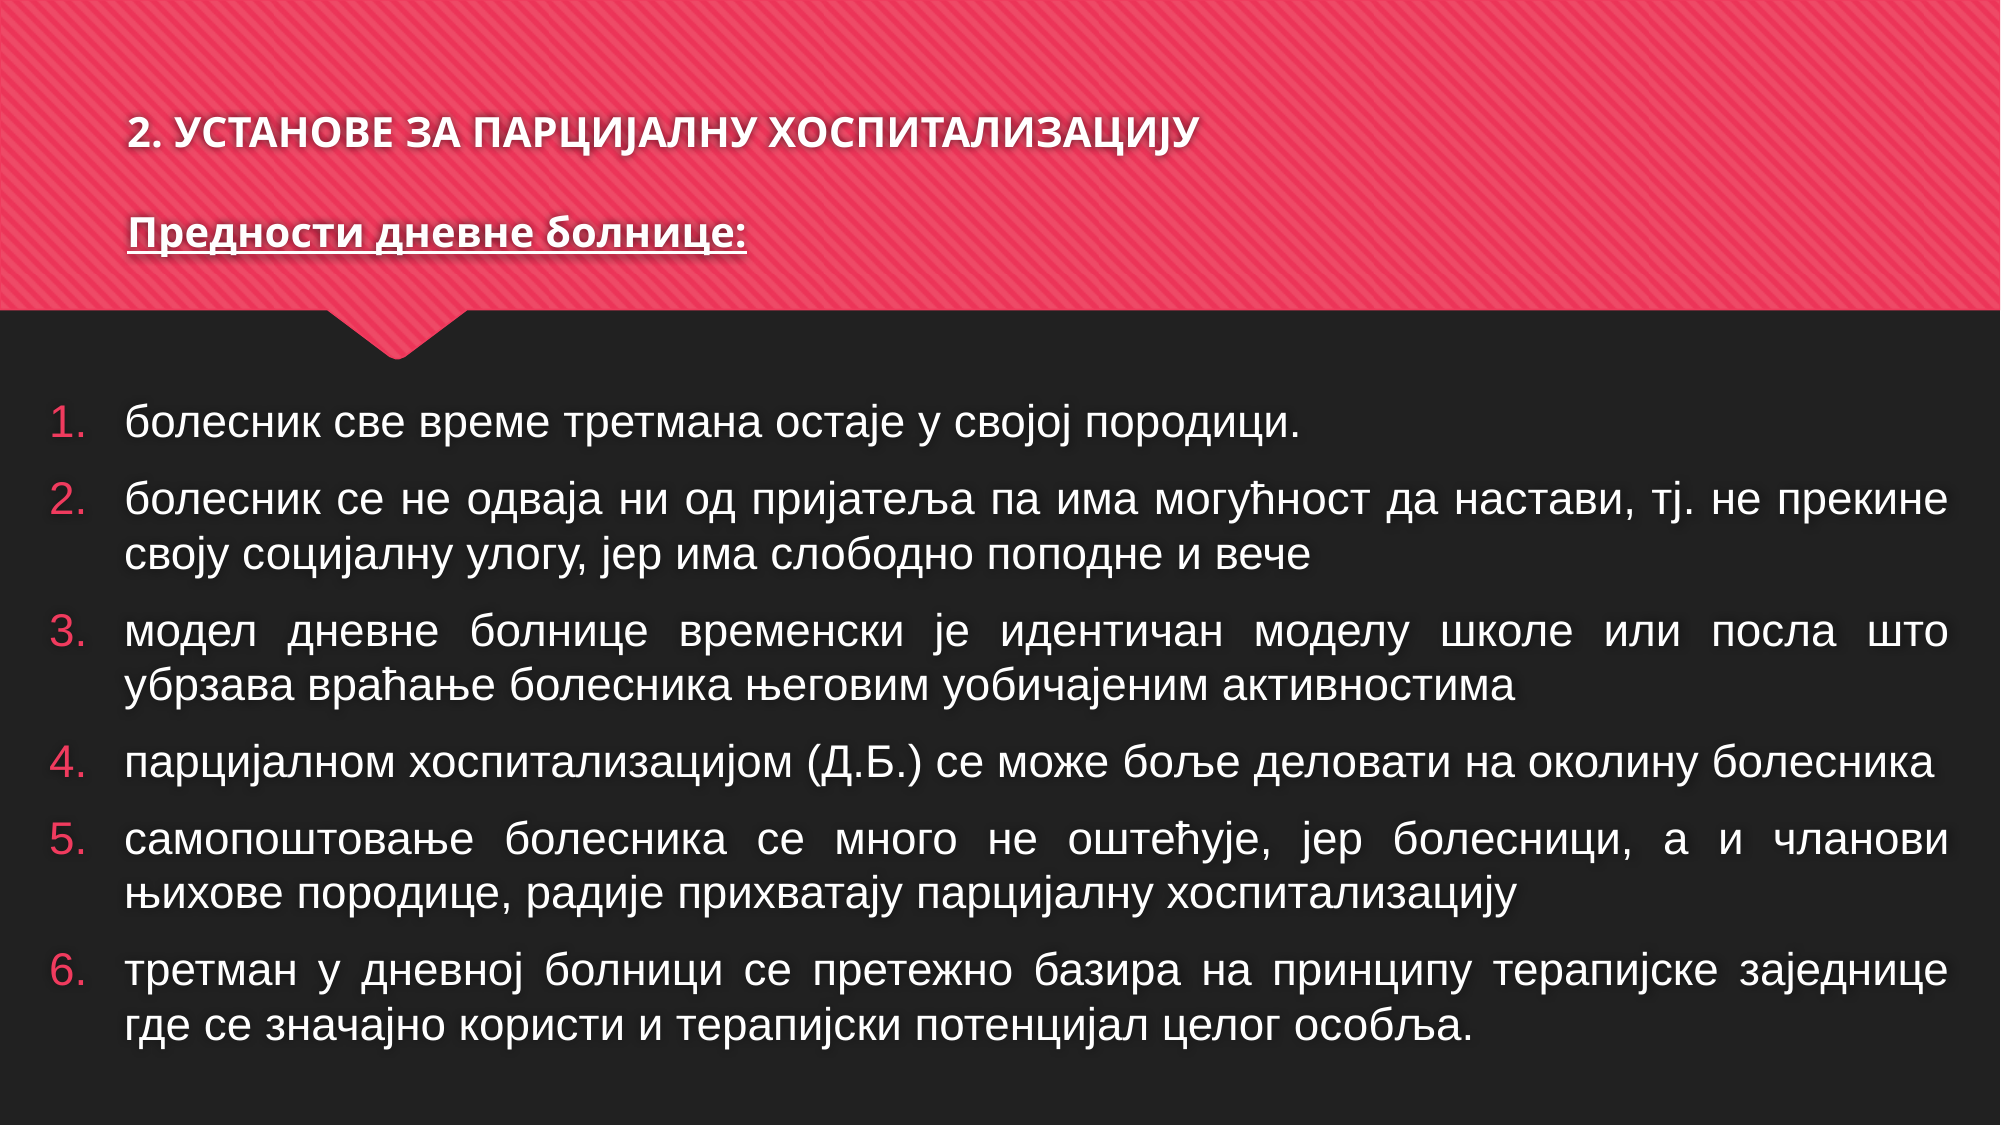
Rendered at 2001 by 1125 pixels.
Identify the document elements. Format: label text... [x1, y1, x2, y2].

list болесник све време третмана остаје у својој породици. болесник се не одваја ни од пријатеља па има могућност да настави, тј. не прекине своју социјалну улогу, јер има слободно поподне и вече модел дневне болнице временски је идентичан моделу школе или посла што убрзава враћање болесника његовим уобичајеним активностима парцијалном хоспитализацијом (Д.Б.) се може боље деловати на околину болесника самопоштовање болесника се много не оштећује, јер болесници, а и чланови њихове породице, радије прихватају парцијалну хоспитализацију третман у дневној болници се претежно базира на принципу терапијске заједнице где се значајно користи и терапијски потенцијал целог особља. [34, 381, 1966, 1125]
title 2. УСТАНОВЕ ЗА ПАРЦИЈАЛНУ ХОСПИТАЛИЗАЦИЈУ Предности дневне болнице: [112, 154, 1847, 314]
